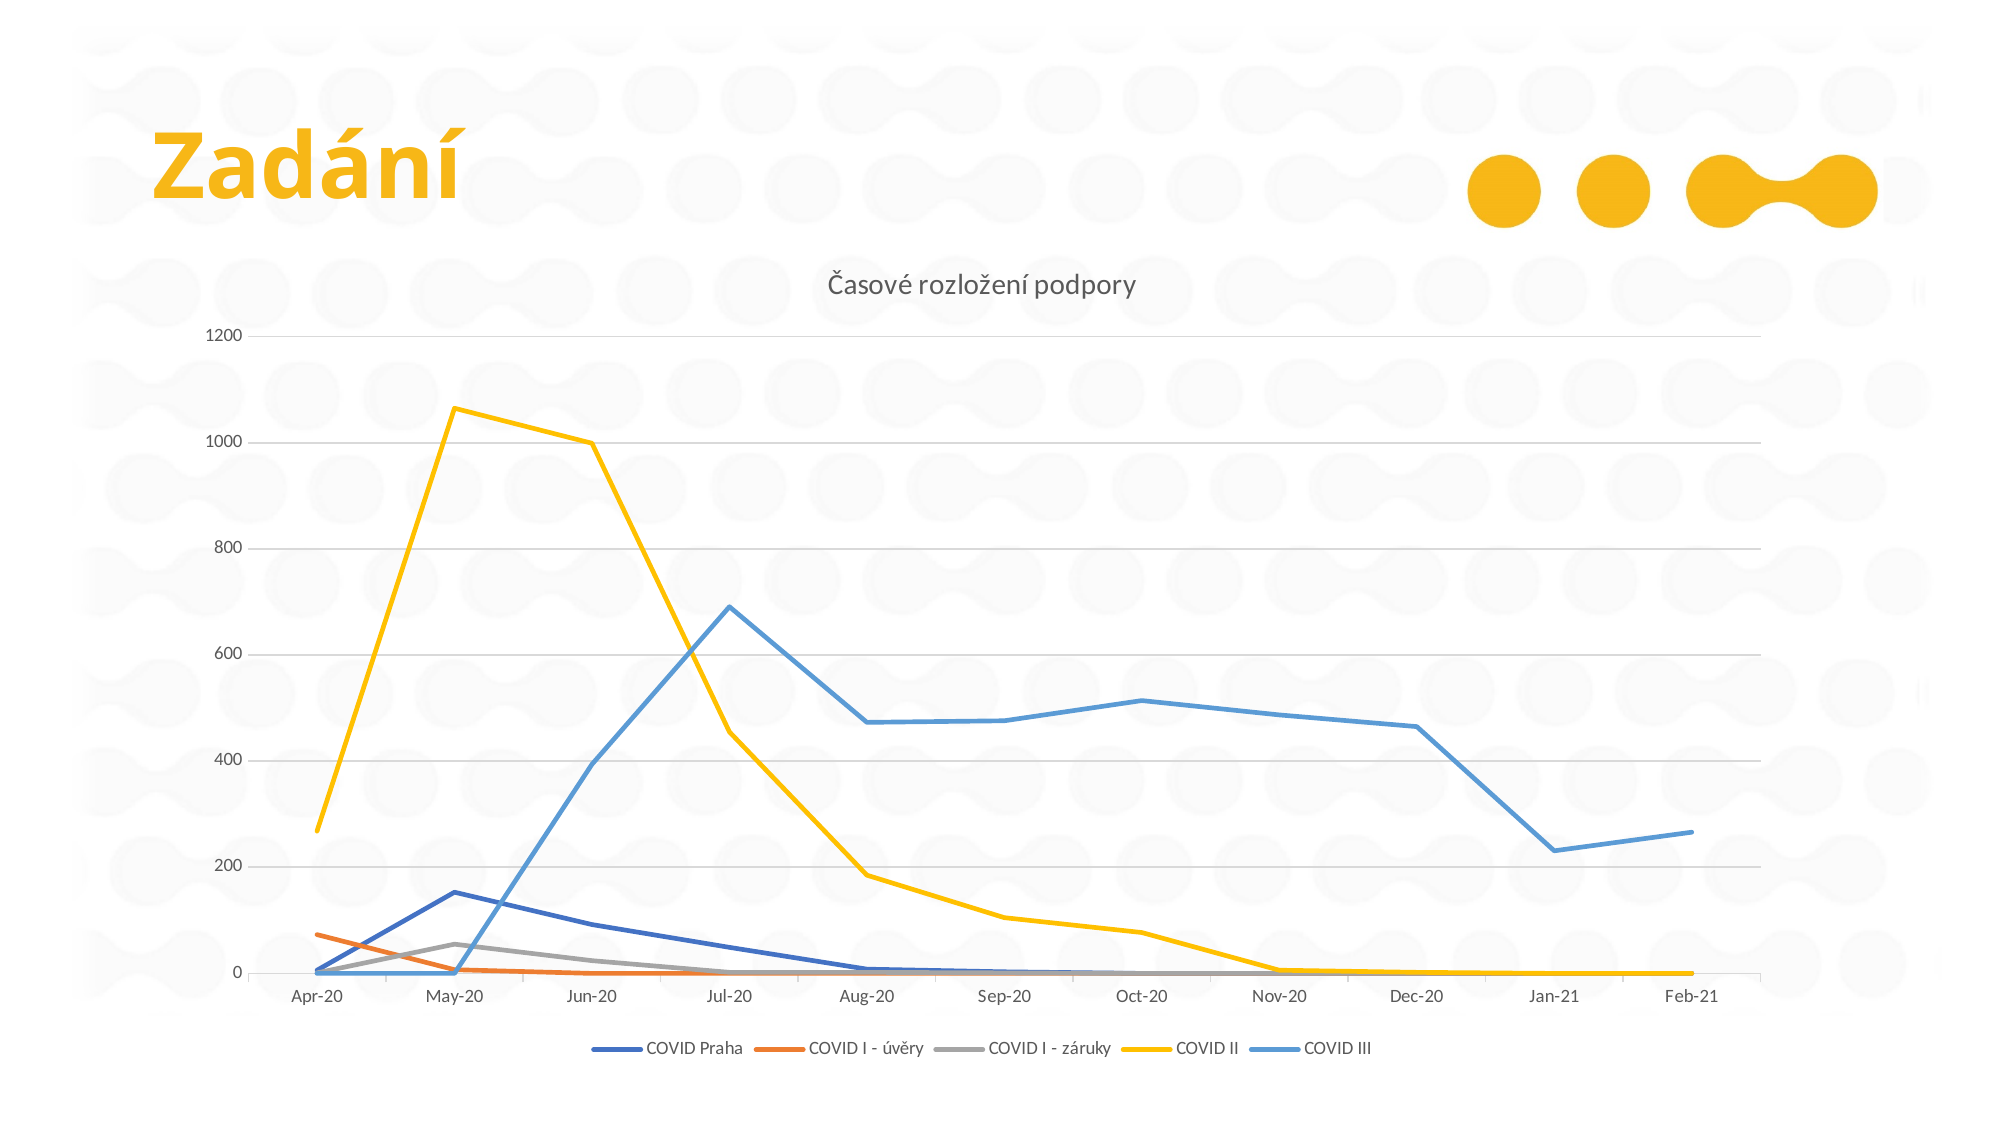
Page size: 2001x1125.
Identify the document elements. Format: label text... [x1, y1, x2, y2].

chart [172, 238, 1793, 1066]
title Zadání [137, 59, 1863, 278]
picture [100, 54, 1916, 989]
